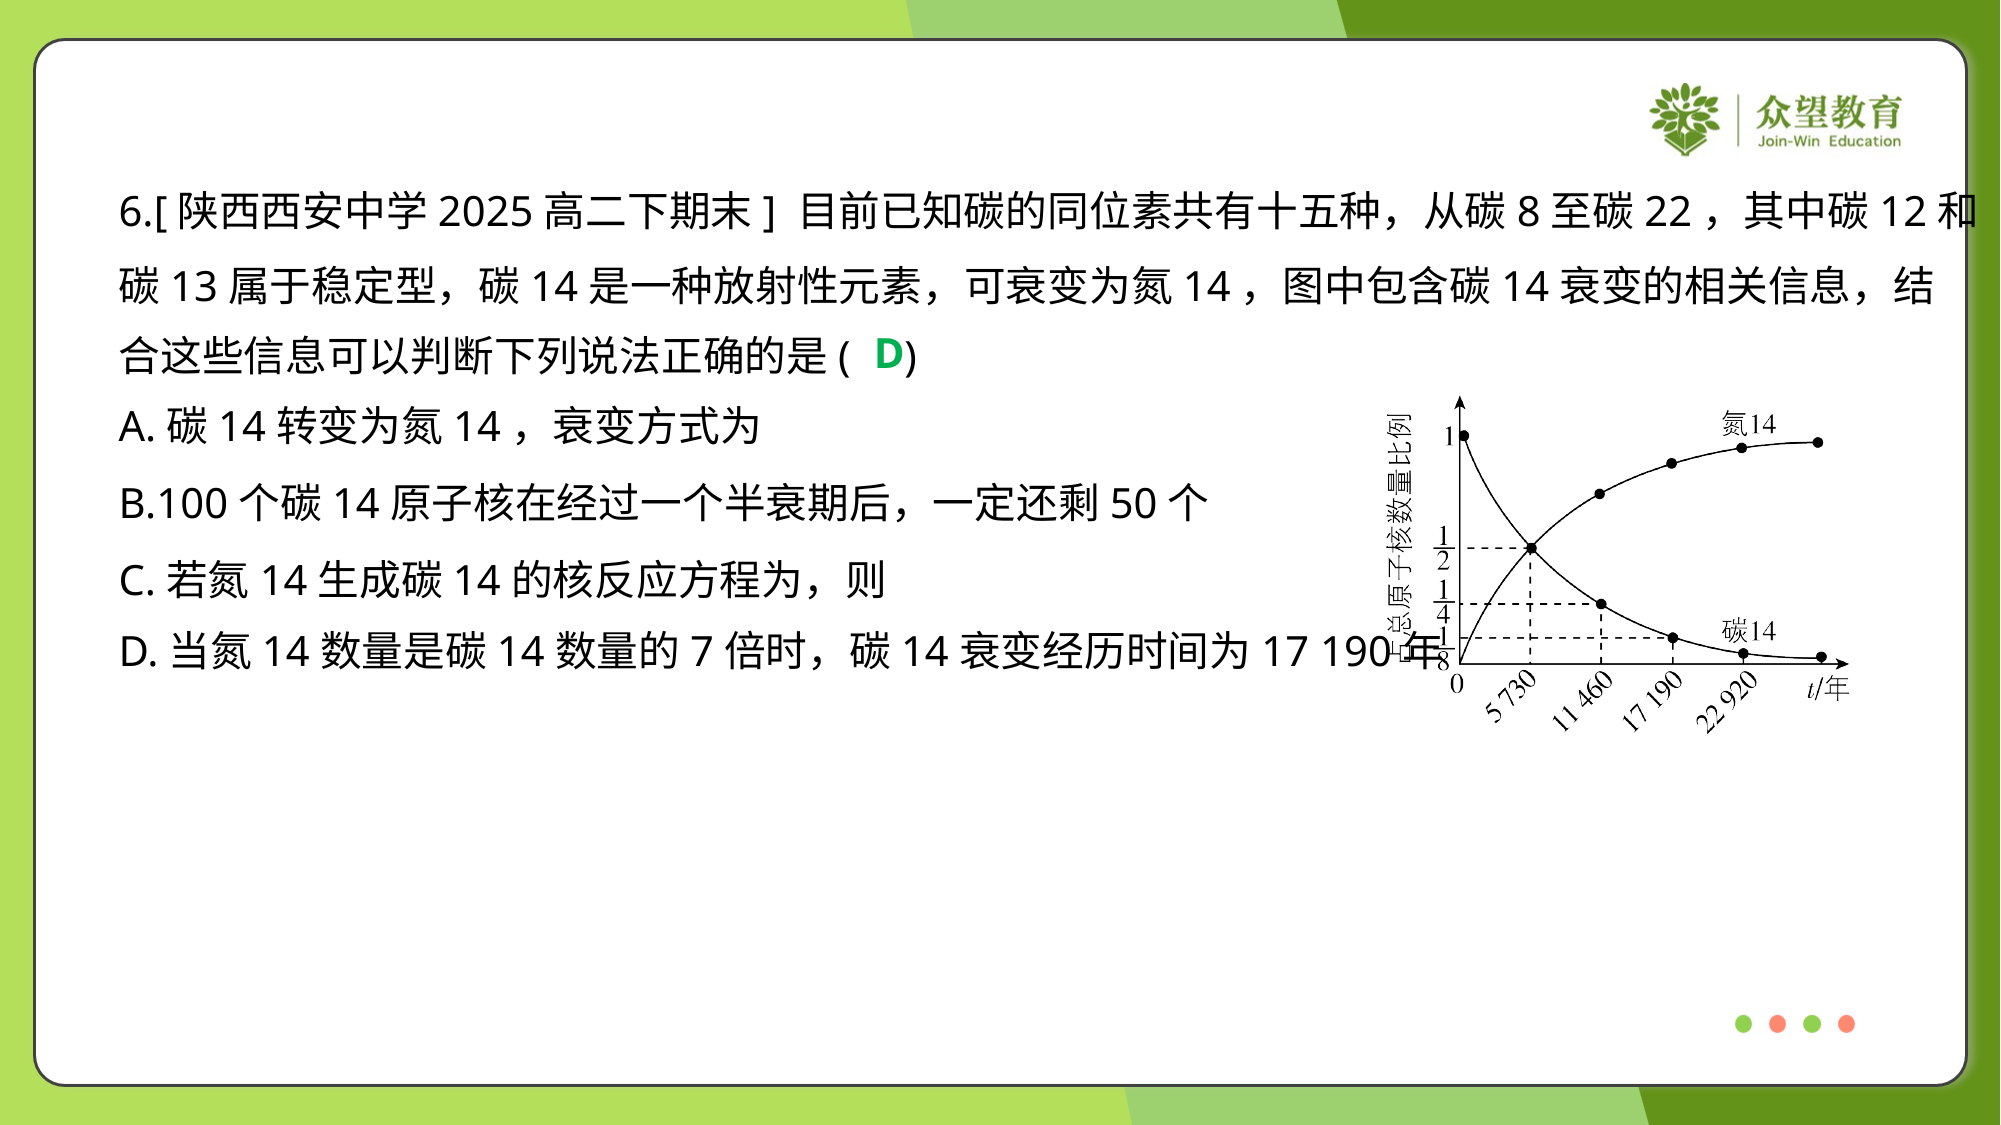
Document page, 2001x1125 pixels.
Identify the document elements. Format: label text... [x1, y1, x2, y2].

text_box D [857, 306, 921, 371]
text_box 6.[陕西西安中学2025高二下期末] 目前已知碳的同位素共有十五种，从碳8至碳22，其中碳12和 碳13属于稳定型，碳14是一种放射性元素，可衰变为氮14，图中包含碳14衰变的相关信息，结 合这些信息可以判断下列说法正确的是( ) [118, 159, 1883, 373]
picture [0, 0, 2000, 1125]
